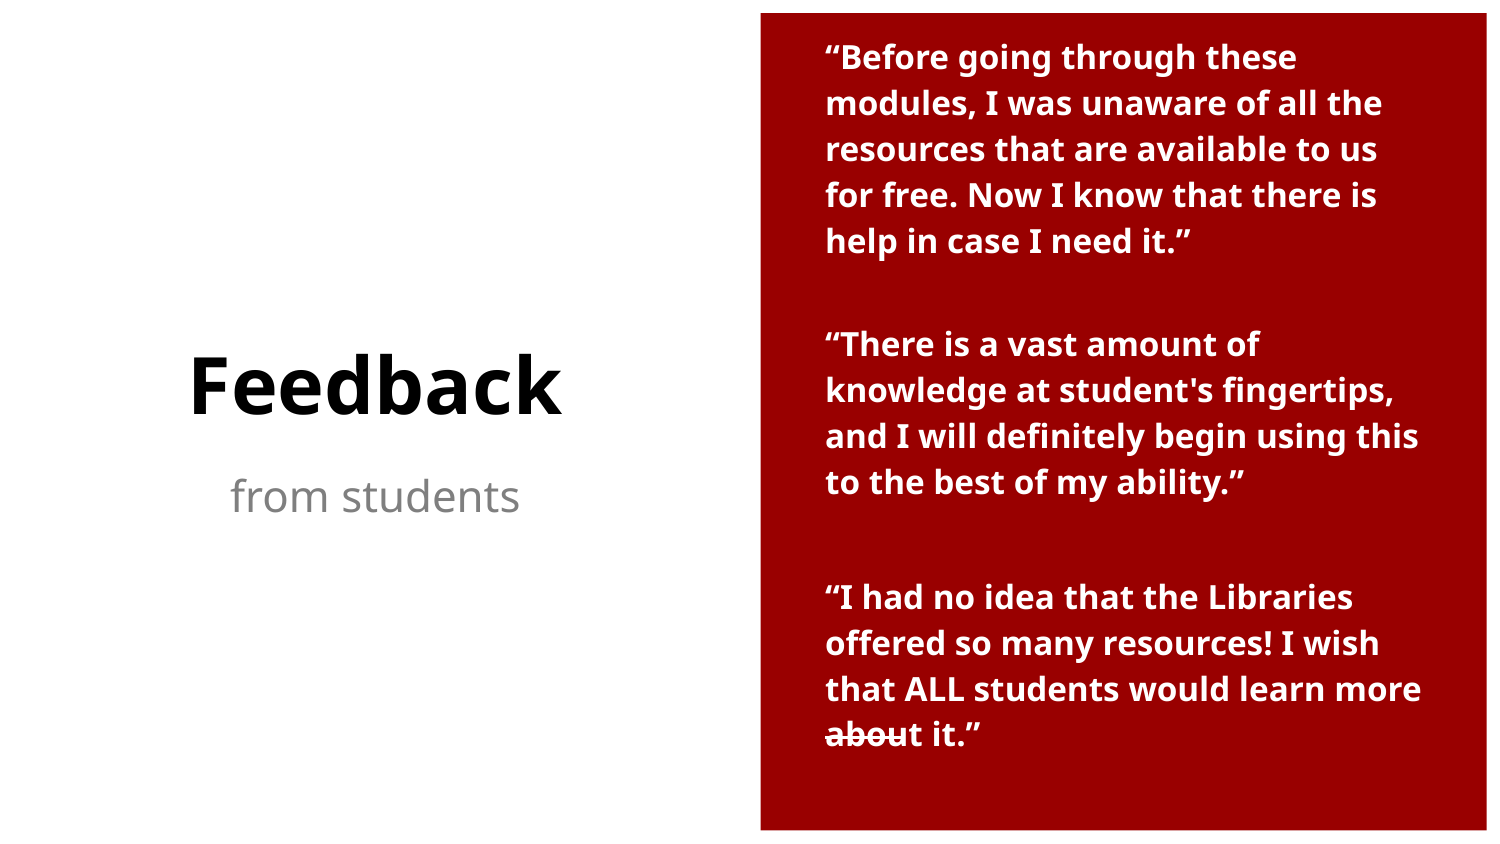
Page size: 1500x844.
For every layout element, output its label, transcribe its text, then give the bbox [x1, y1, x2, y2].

subtitle from students [43, 454, 708, 675]
list “Before going through these modules, I was unaware of all the resources that are available to us for free. Now I know that there is help in case I need it.” “There is a vast amount of knowledge at student's fingertips, and I will definitely begin using this to the best of my ability.” “I had no idea that the Libraries offered so many resources! I wish that ALL students would learn more about it.” [810, 106, 1440, 713]
title Feedback [43, 193, 708, 446]
